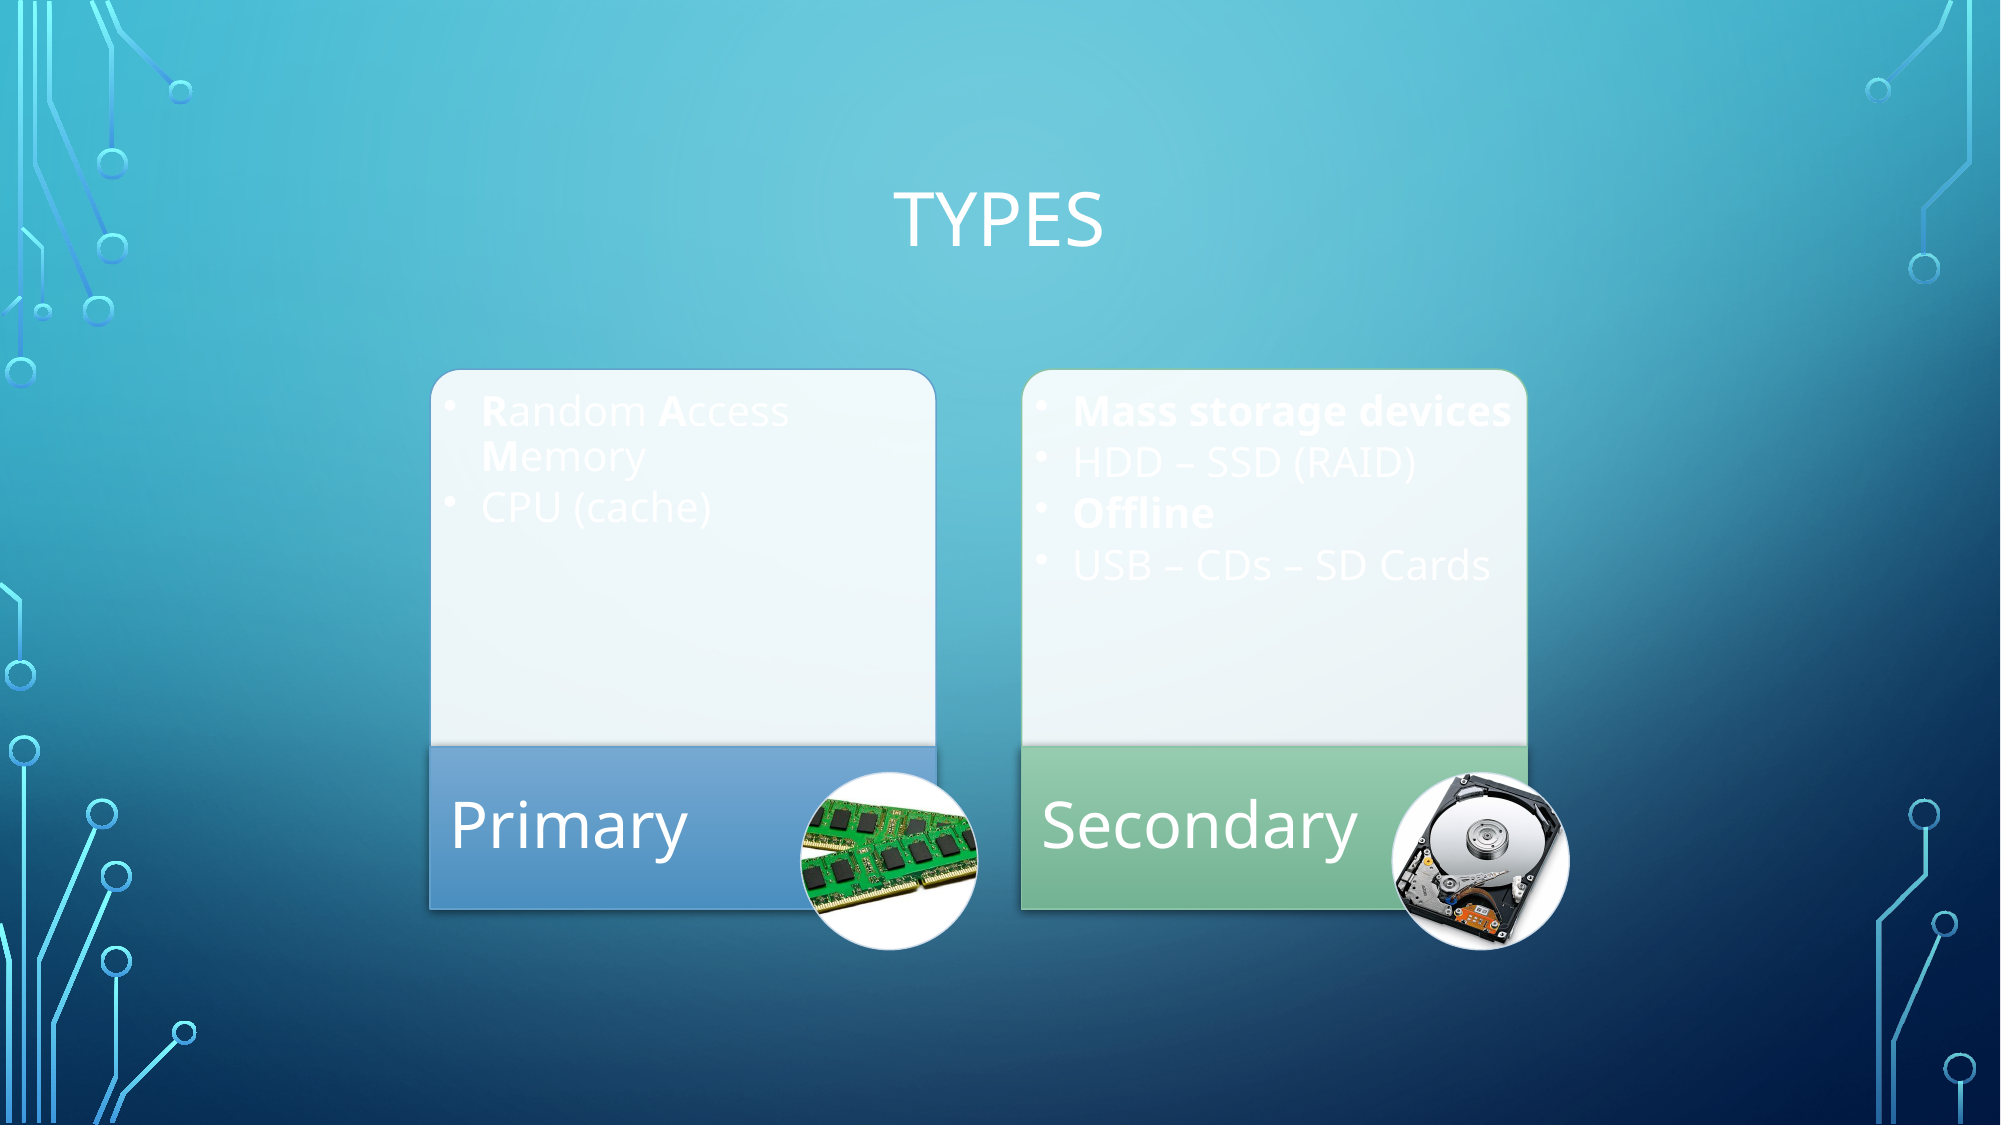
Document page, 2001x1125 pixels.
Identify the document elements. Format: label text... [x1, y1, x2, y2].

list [186, 368, 1813, 951]
title Types [187, 101, 1813, 344]
